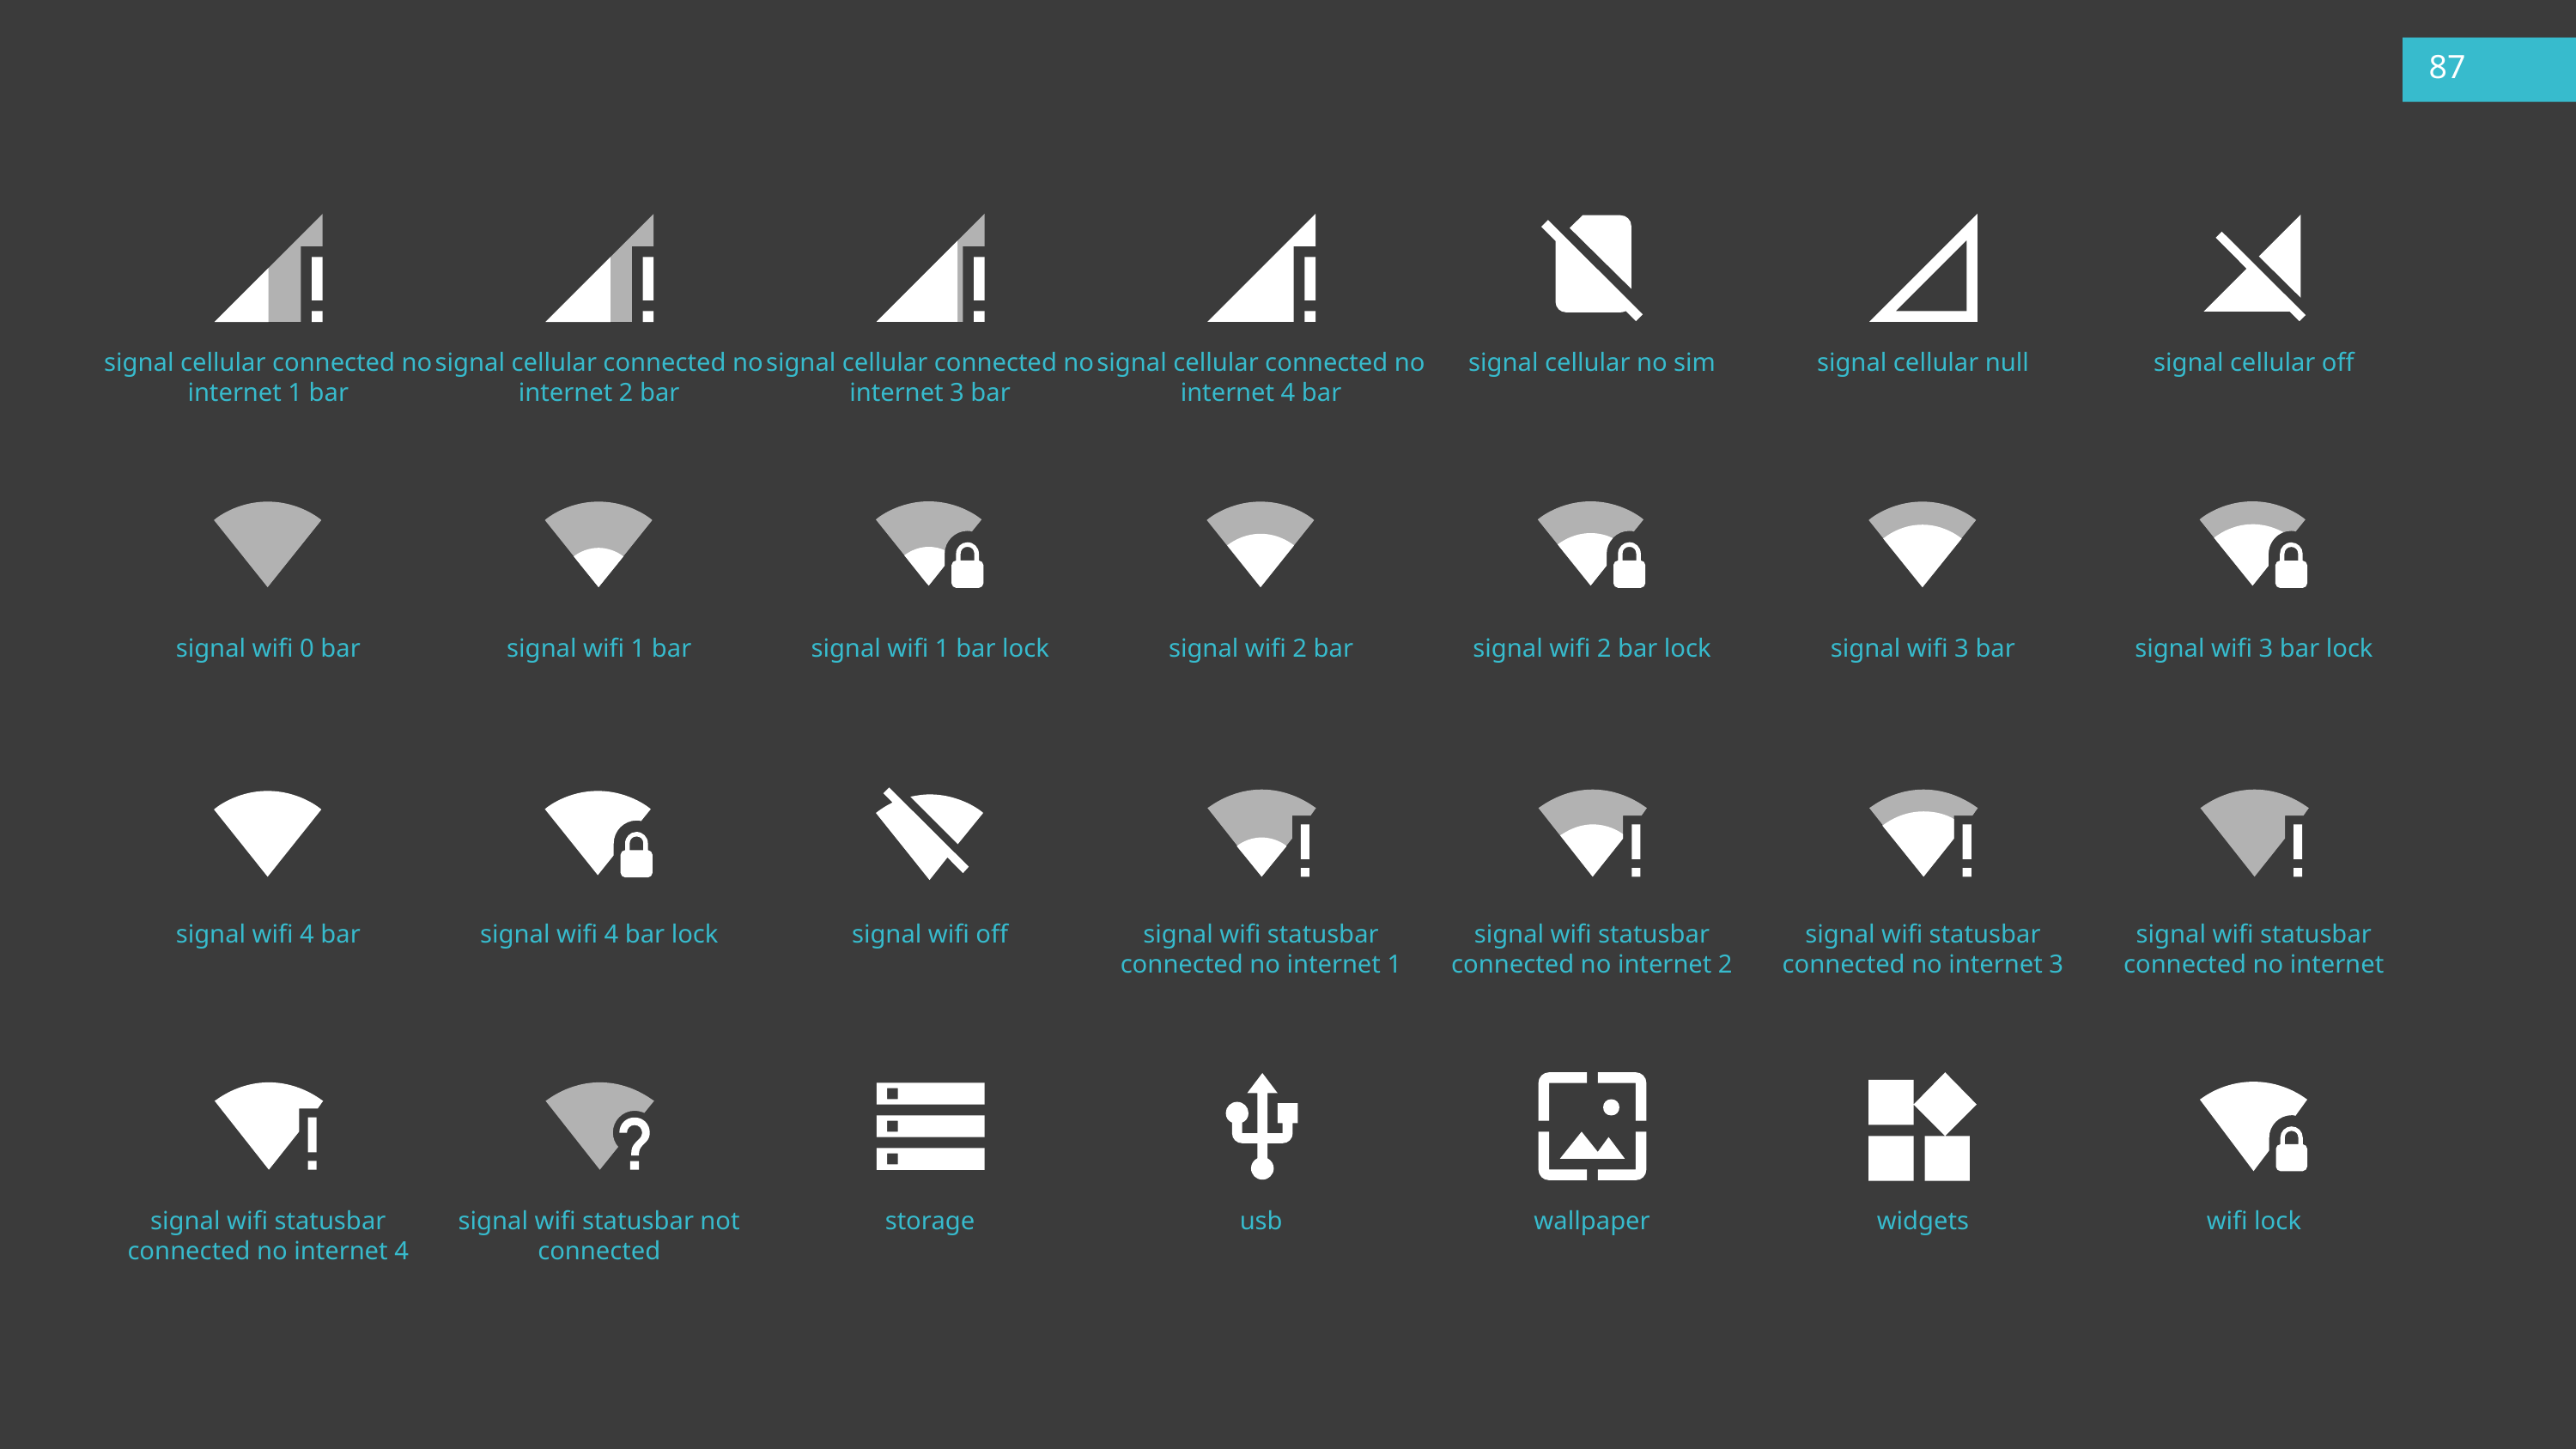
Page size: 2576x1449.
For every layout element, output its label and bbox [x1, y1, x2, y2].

text_box [545, 1082, 654, 1170]
text_box [1631, 824, 1641, 859]
text_box [974, 311, 985, 322]
text_box [1613, 542, 1646, 588]
text_box [2275, 1126, 2308, 1172]
text_box [1304, 257, 1316, 300]
text_box [1962, 868, 1971, 877]
text_box [89, 912, 2433, 985]
text_box [1304, 311, 1316, 322]
text_box [2293, 868, 2303, 877]
text_box [1868, 501, 1977, 588]
text_box [1538, 789, 1647, 877]
text_box [876, 1148, 985, 1170]
text_box [876, 1115, 985, 1137]
text_box [951, 542, 984, 588]
text_box [89, 626, 2433, 669]
text_box [629, 1161, 640, 1170]
text_box [1206, 501, 1315, 588]
text_box [910, 794, 984, 845]
text_box [1225, 1073, 1298, 1180]
slide_number [2415, 35, 2502, 100]
text_box [2199, 1082, 2308, 1172]
text_box [1597, 1072, 1647, 1121]
text_box [620, 832, 653, 878]
text_box [1538, 1072, 1588, 1121]
text_box [1869, 789, 1978, 877]
text_box [307, 1117, 317, 1153]
text_box [1559, 1131, 1625, 1159]
text_box [2203, 231, 2306, 322]
text_box [1300, 868, 1309, 877]
text_box [876, 1082, 985, 1105]
text_box [876, 501, 982, 586]
text_box [544, 791, 651, 876]
text_box [2275, 542, 2308, 588]
text_box [974, 257, 985, 300]
text_box [214, 791, 322, 877]
text_box [214, 501, 322, 588]
text_box [312, 257, 323, 300]
text_box [1207, 214, 1316, 322]
text_box [1869, 214, 1978, 322]
text_box [89, 1197, 2433, 1271]
text_box [1540, 220, 1643, 322]
text_box [214, 214, 323, 323]
text_box [1962, 824, 1971, 859]
text_box [1868, 1136, 1914, 1181]
text_box [1597, 1131, 1647, 1180]
text_box [89, 339, 2433, 413]
text_box [1631, 868, 1641, 877]
text_box [214, 1082, 324, 1170]
text_box [1570, 215, 1631, 289]
text_box [1538, 1131, 1588, 1180]
text_box [1537, 501, 1644, 586]
text_box [642, 311, 654, 323]
text_box [1868, 1072, 1978, 1181]
text_box [2258, 214, 2301, 298]
text_box [619, 1117, 650, 1156]
text_box [1300, 824, 1309, 859]
text_box [2200, 789, 2309, 877]
text_box [2199, 501, 2306, 586]
text_box [307, 1161, 317, 1170]
text_box [876, 787, 969, 881]
text_box [1603, 1099, 1619, 1116]
text_box [1207, 789, 1316, 877]
text_box [2293, 824, 2303, 859]
text_box [544, 501, 653, 588]
text_box [876, 214, 985, 322]
text_box [642, 257, 654, 300]
text_box [545, 214, 654, 323]
text_box [312, 311, 323, 323]
